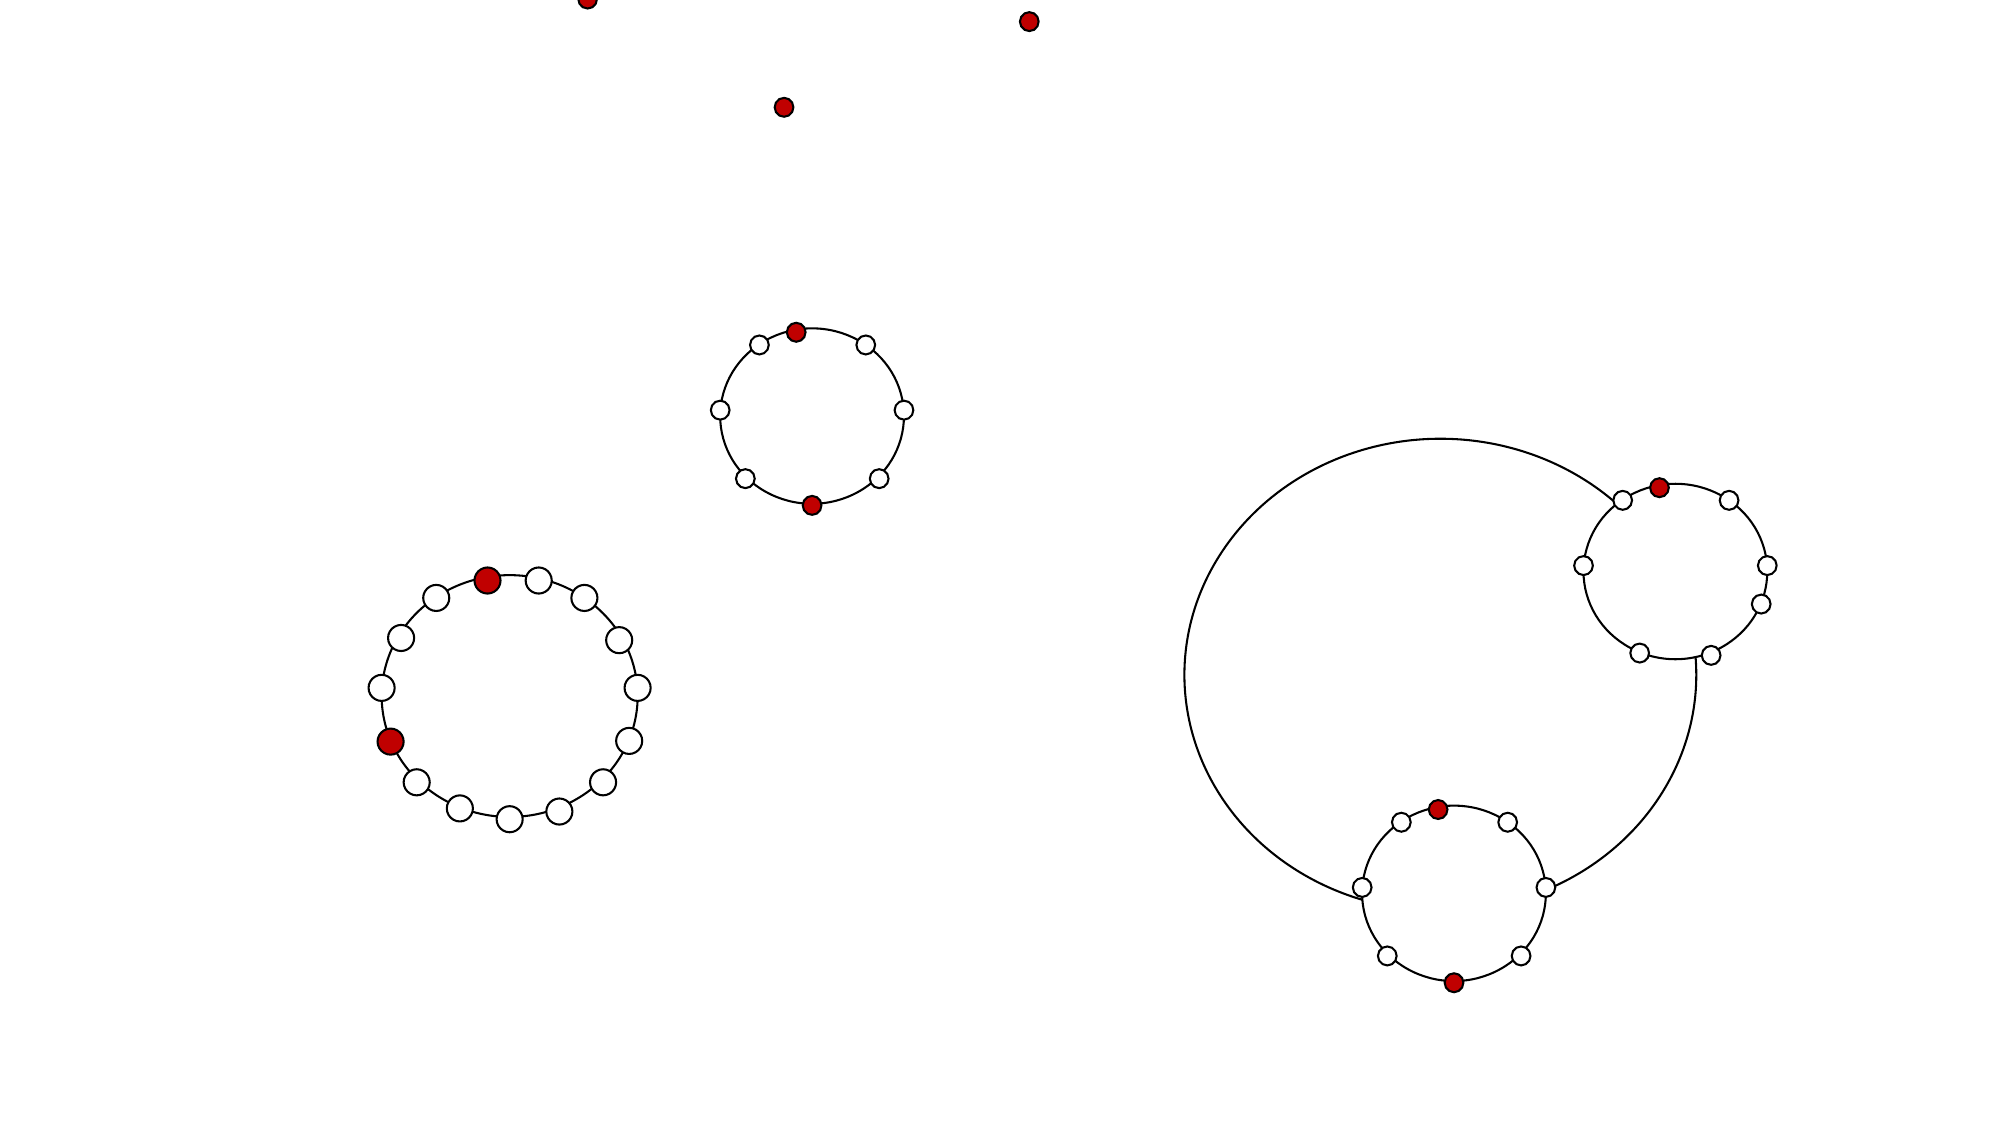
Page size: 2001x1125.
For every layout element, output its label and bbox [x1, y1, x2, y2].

text_box [773, 96, 795, 118]
text_box [748, 334, 770, 356]
text_box [734, 468, 756, 490]
text_box [801, 494, 823, 516]
text_box [785, 321, 807, 343]
text_box [368, 567, 651, 833]
text_box [1574, 478, 1777, 665]
text_box [1352, 800, 1556, 993]
text_box [577, 0, 598, 10]
text_box [893, 399, 915, 421]
text_box [1183, 437, 1698, 898]
text_box [855, 334, 877, 356]
text_box [1018, 11, 1040, 33]
text_box [719, 327, 905, 505]
text_box [709, 399, 731, 421]
text_box [868, 468, 890, 490]
